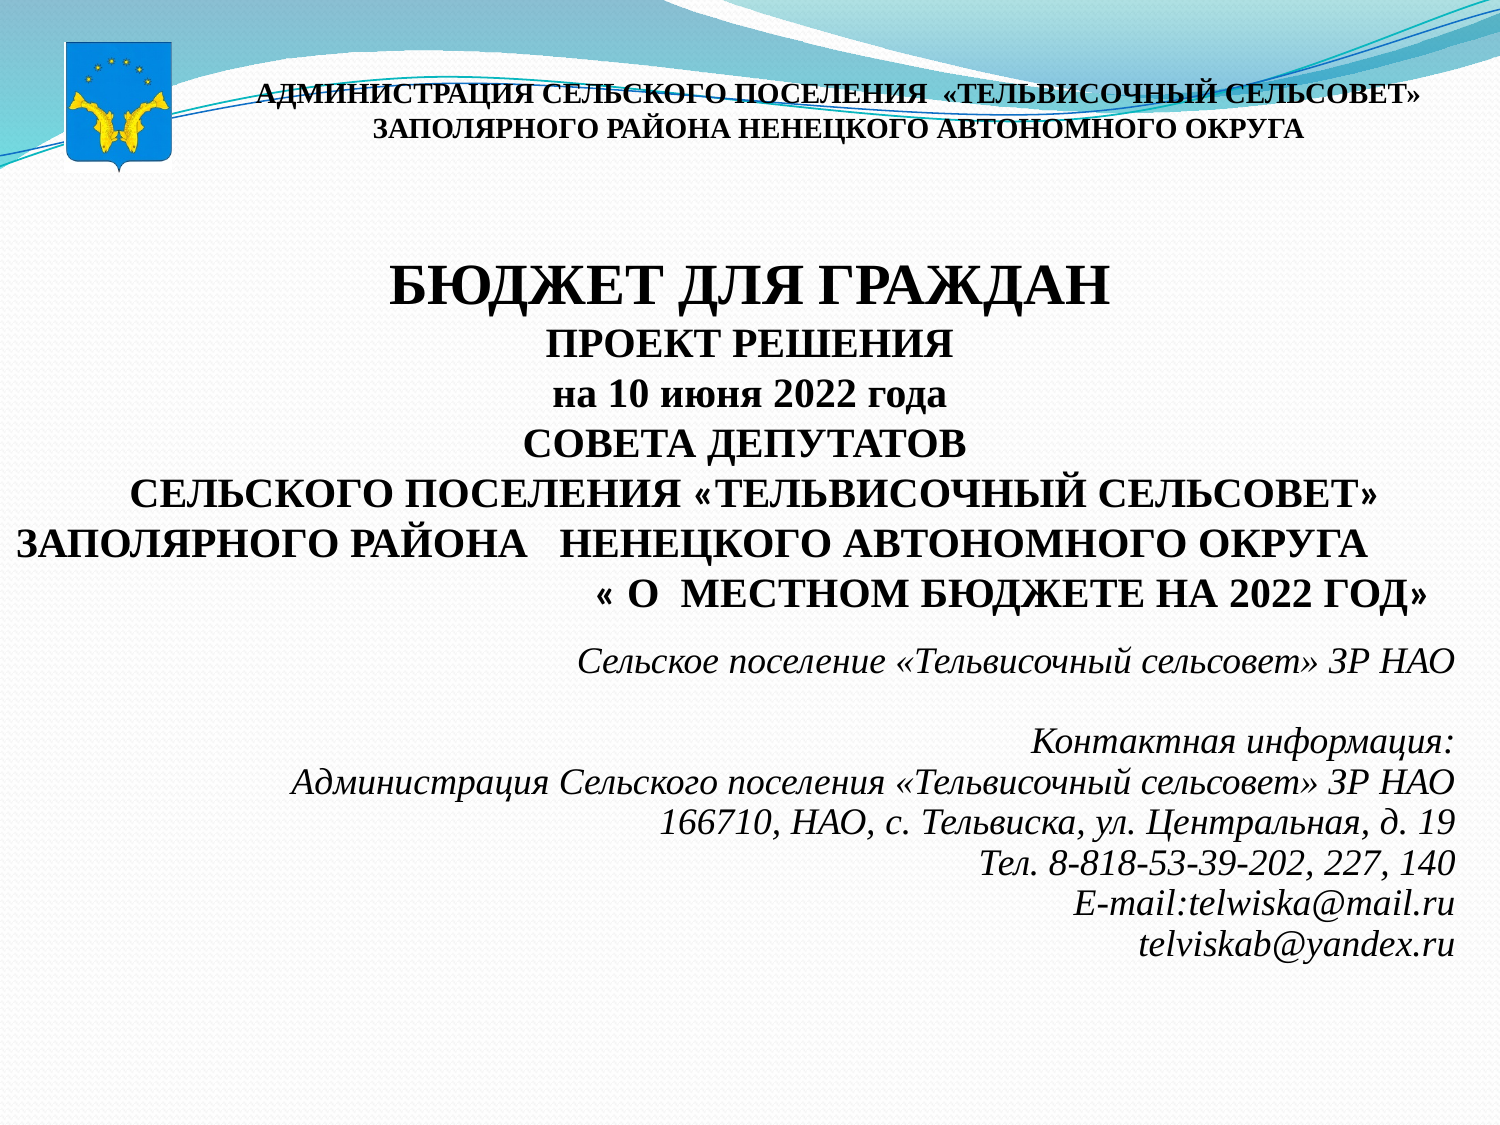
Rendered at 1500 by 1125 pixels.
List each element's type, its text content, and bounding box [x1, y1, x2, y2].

text_box БЮДЖЕТ ДЛЯ ГРАЖДАН ПРОЕКТ РЕШЕНИЯ на 10 июня 2022 года СОВЕТА ДЕПУТАТОВ СЕЛЬСКОГО ПОСЕЛЕНИЯ «ТЕЛЬВИСОЧНЫЙ СЕЛЬСОВЕТ» ЗАПОЛЯРНОГО РАЙОНА НЕНЕЦКОГО АВТОНОМНОГО ОКРУГА « О МЕСТНОМ БЮДЖЕТЕ НА 2022 ГОД» [0, 238, 1500, 674]
text_box АДМИНИСТРАЦИЯ СЕЛЬСКОГО ПОСЕЛЕНИЯ «ТЕЛЬВИСОЧНЫЙ СЕЛЬСОВЕТ» ЗАПОЛЯРНОГО РАЙОНА НЕНЕЦКОГО АВТОНОМНОГО ОКРУГА [206, 66, 1471, 152]
picture [64, 42, 172, 173]
text_box Сельское поселение «Тельвисочный сельсовет» ЗР НАО Контактная информация: Администрация Сельского поселения «Тельвисочный сельсовет» ЗР НАО 166710, НАО, с. Тельвиска, ул. Центральная, д. 19 Тел. 8-818-53-39-202, 227, 140 E-mail:telwiska@mail.ru telviskab@yandex.ru [206, 633, 1471, 972]
